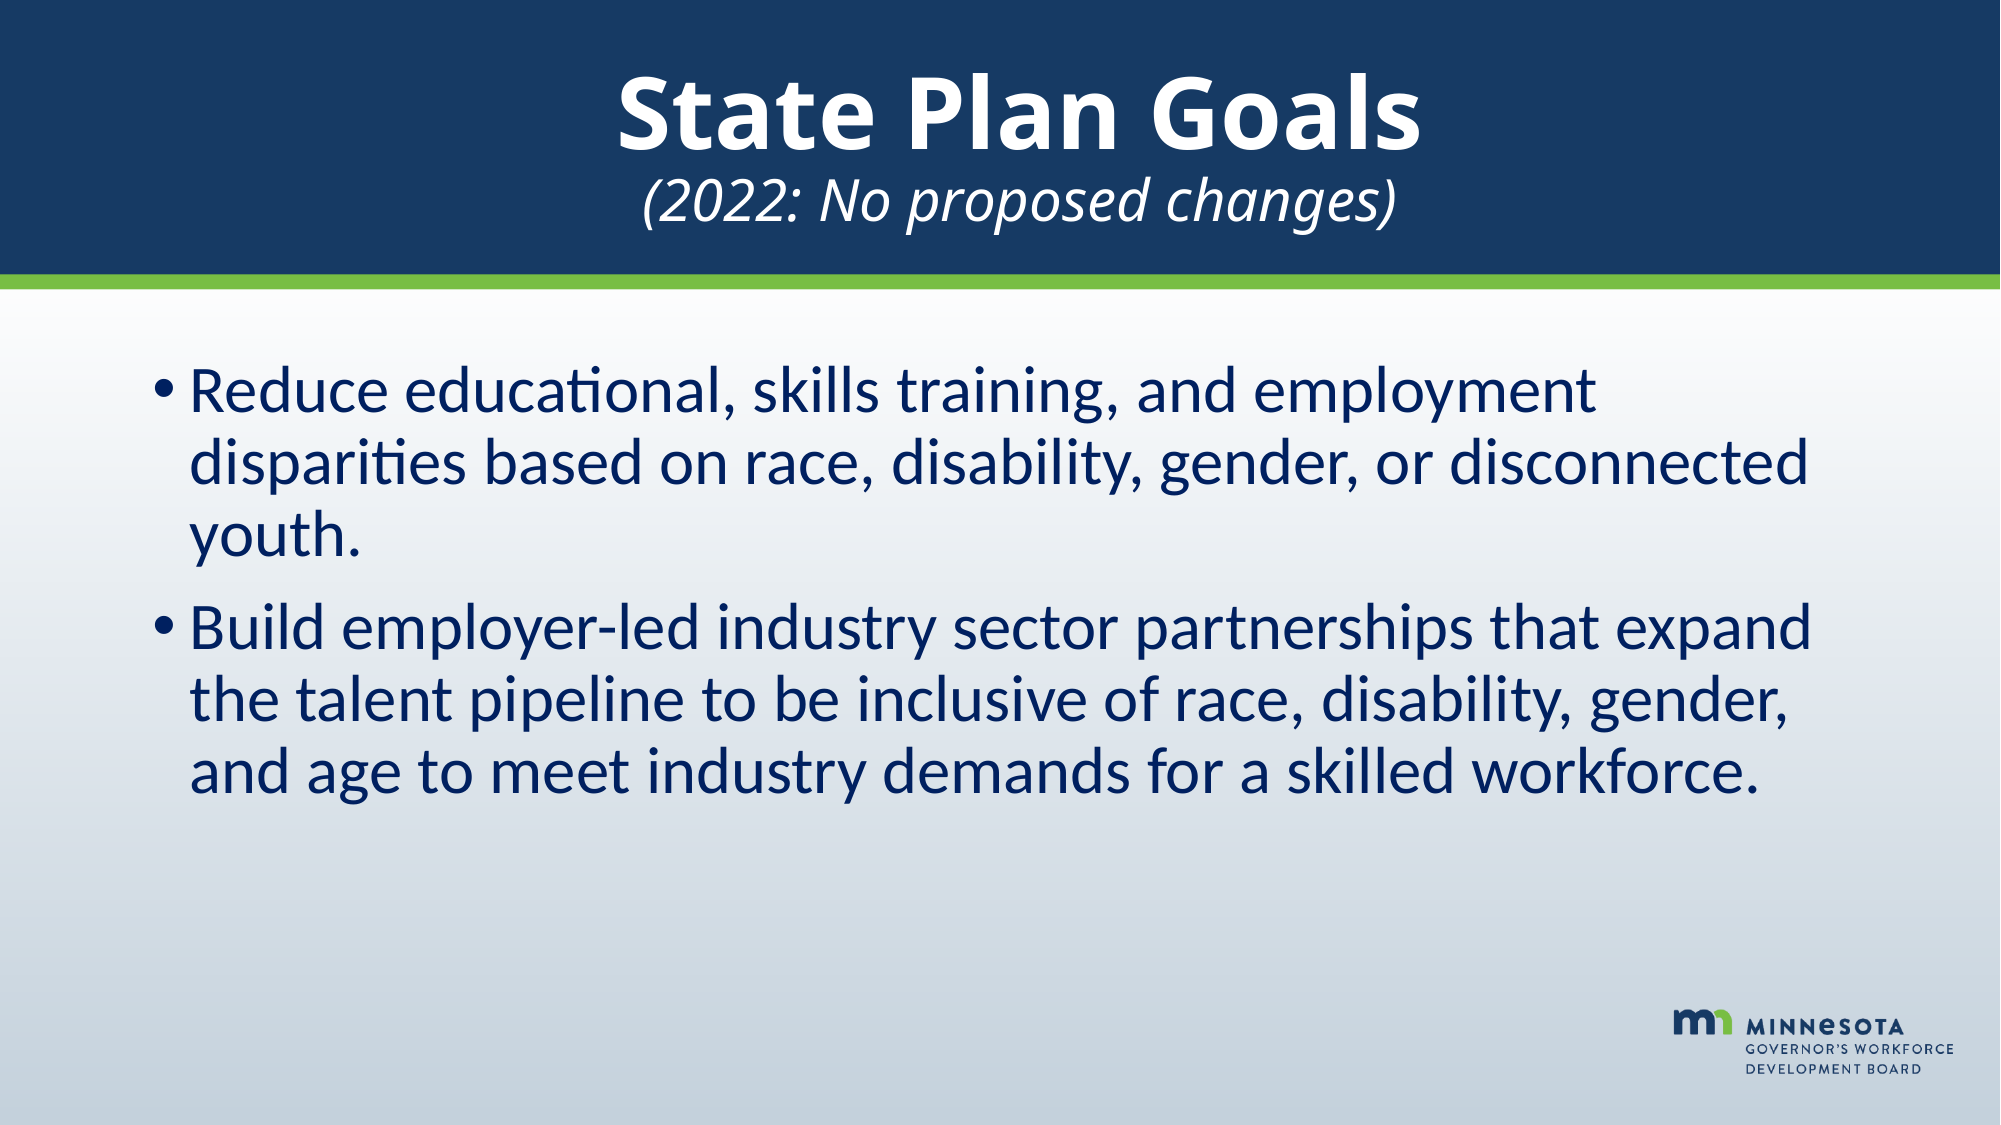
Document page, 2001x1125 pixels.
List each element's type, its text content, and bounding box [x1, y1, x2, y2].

list Reduce educational, skills training, and employment disparities based on race, disability, gender, or disconnected youth. Build employer-led industry sector partnerships that expand the talent pipeline to be inclusive of race, disability, gender, and age to meet industry demands for a skilled workforce. [137, 347, 1863, 1062]
picture [0, 0, 2000, 1125]
title State Plan Goals (2022: No proposed changes) [157, 39, 1883, 258]
